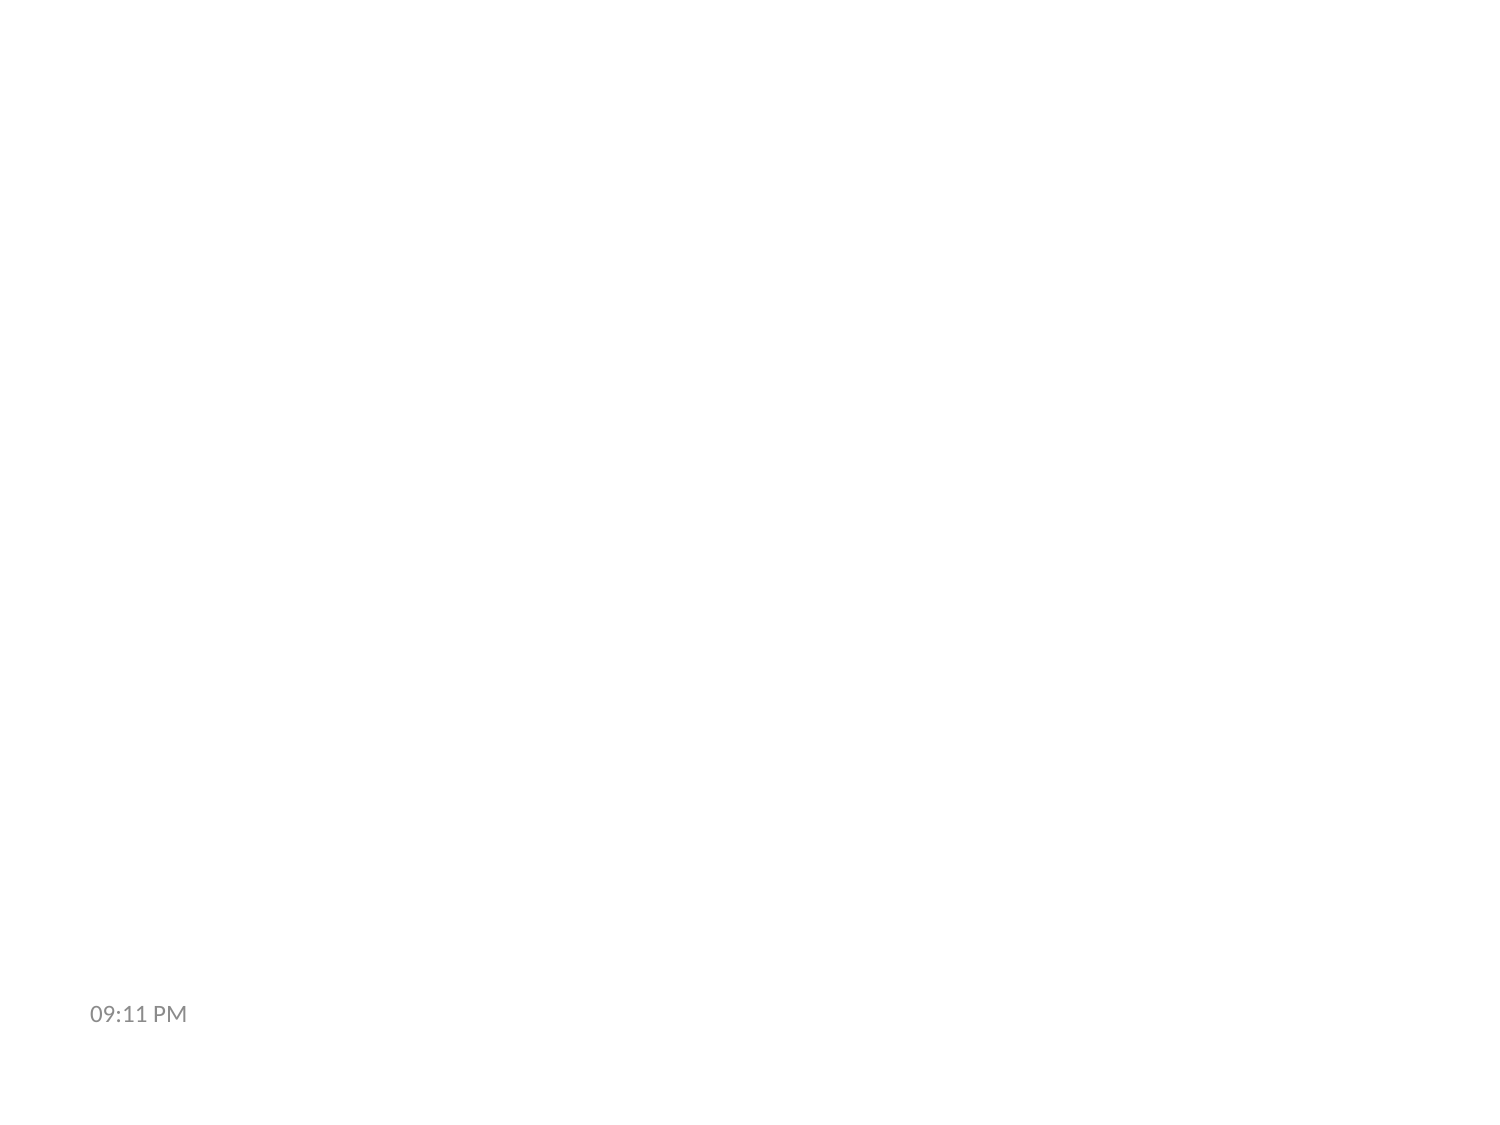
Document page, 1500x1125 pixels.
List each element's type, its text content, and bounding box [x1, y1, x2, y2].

text_box 3:35 PM [75, 982, 425, 1043]
